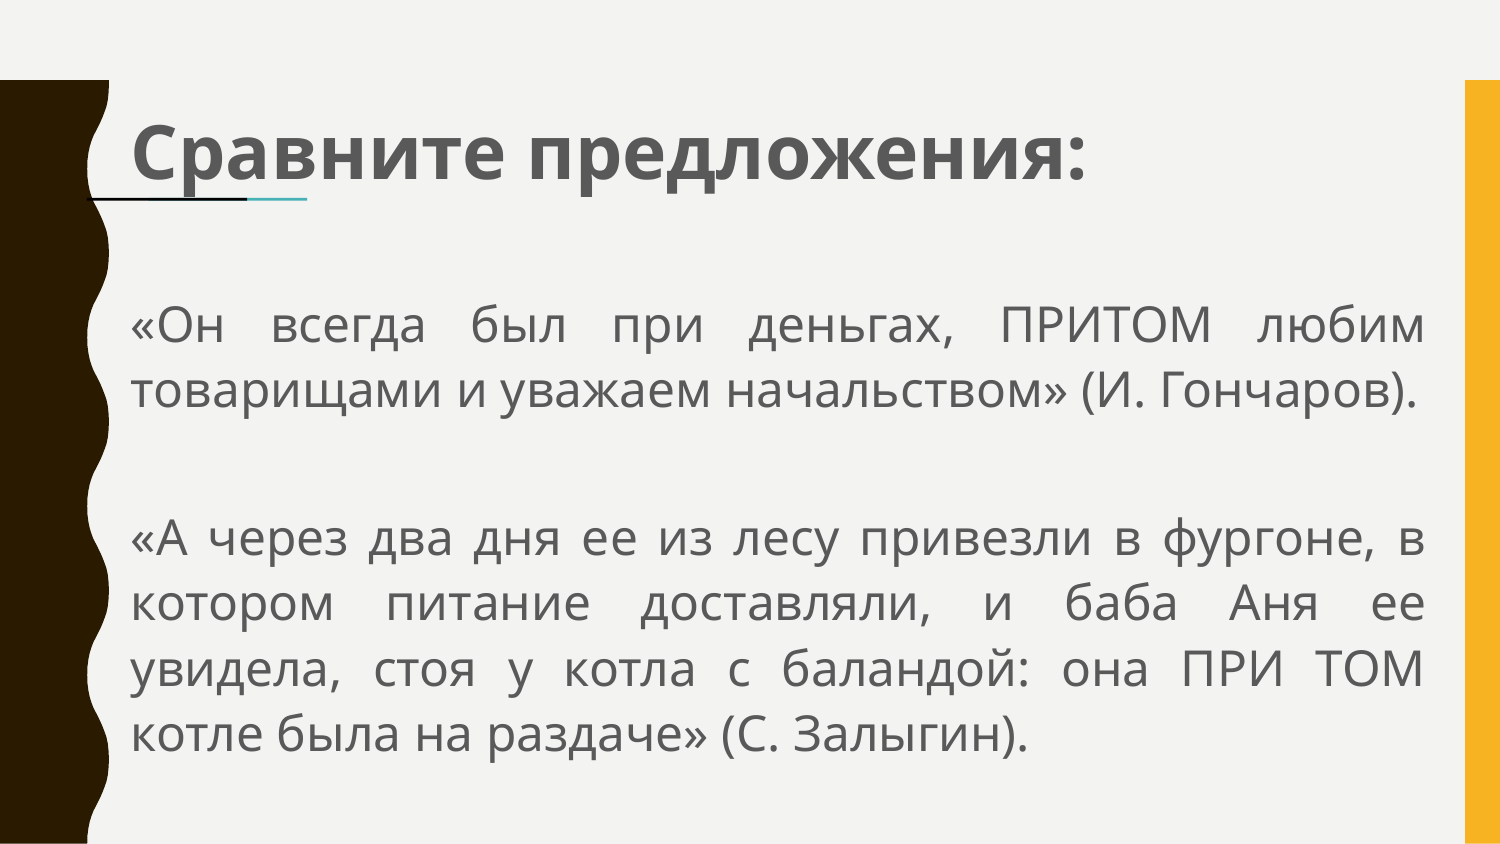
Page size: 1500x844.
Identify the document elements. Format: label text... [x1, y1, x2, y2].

title Сравните предложения: [119, 90, 1381, 178]
list «Он всегда был при деньгах, ПРИТОМ любим товарищами и уважаем начальством» (И. Гончаров). «А через два дня ее из лесу привезли в фургоне, в котором питание доставляли, и баба Аня ее увидела, стоя у котла с баландой: она ПРИ ТОМ котле была на раздаче» (С. Залыгин). [119, 281, 1438, 785]
